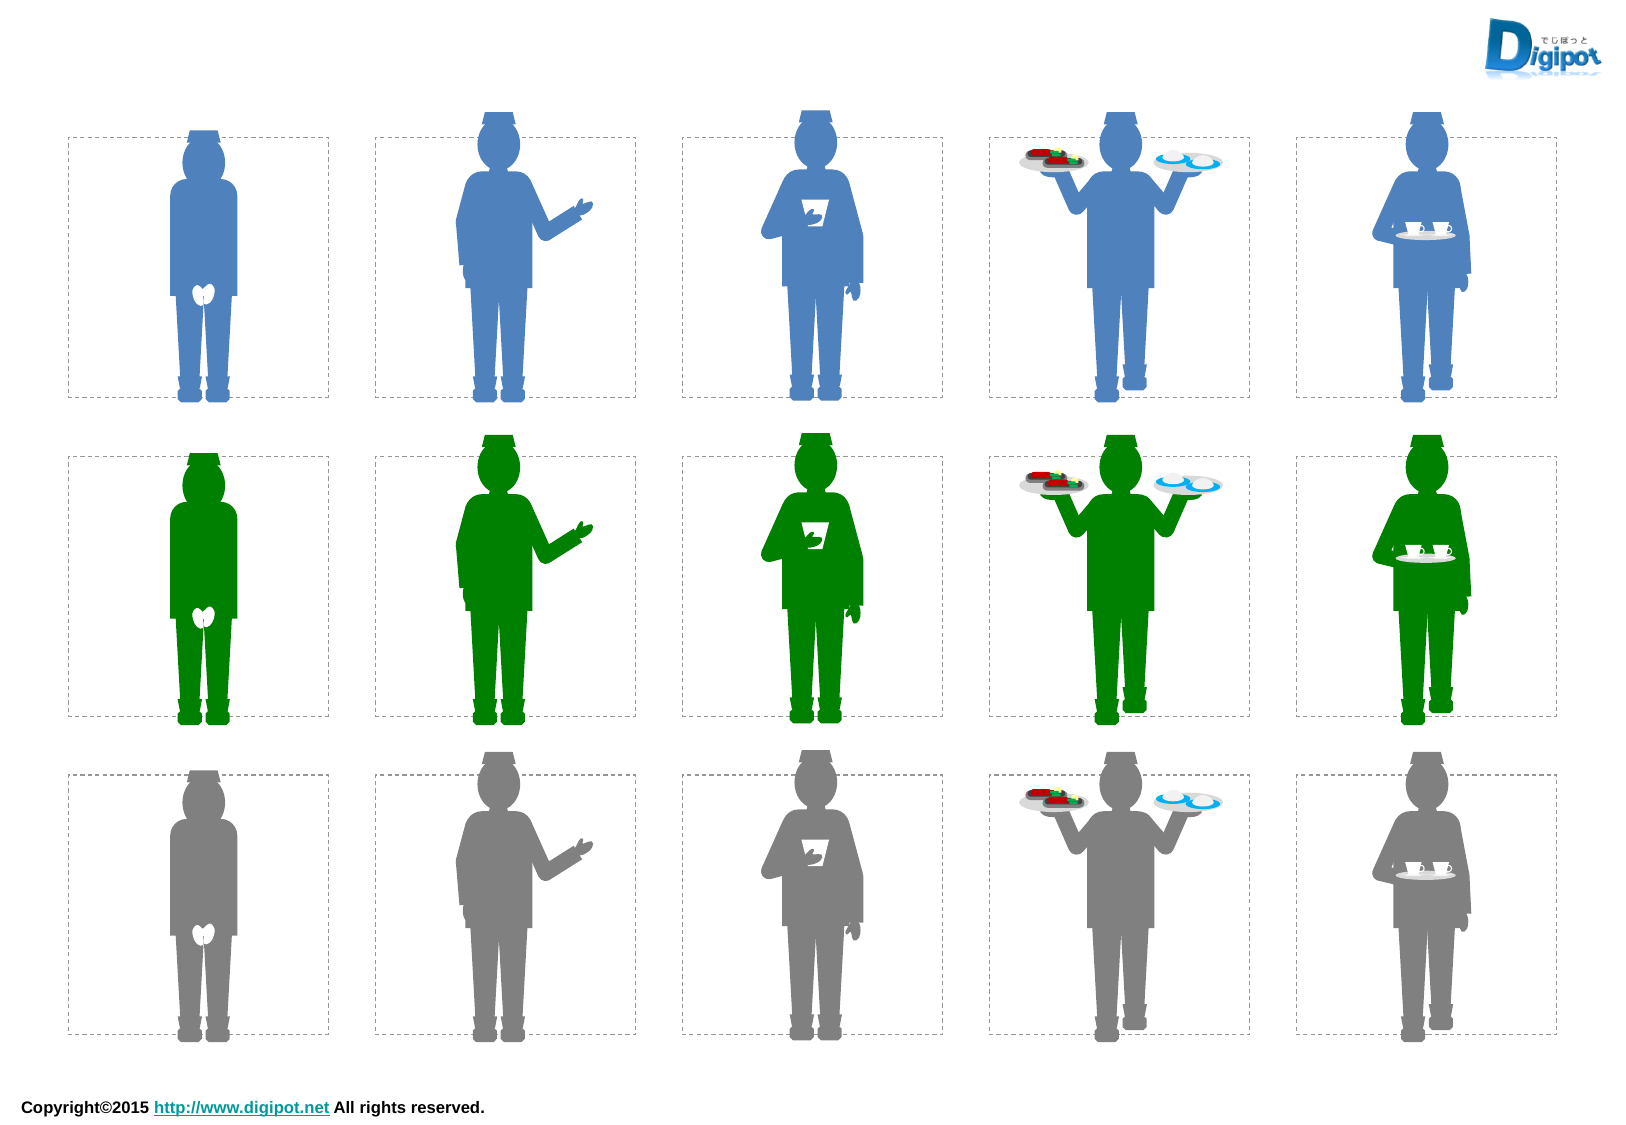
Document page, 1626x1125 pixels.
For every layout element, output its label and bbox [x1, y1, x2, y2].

text_box [1373, 751, 1474, 1043]
picture [1485, 18, 1602, 82]
text_box [1018, 751, 1224, 1043]
text_box [457, 111, 597, 403]
text_box [760, 432, 864, 724]
text_box [760, 749, 864, 1041]
text_box [1373, 111, 1474, 403]
text_box [760, 110, 864, 401]
text_box [1373, 434, 1474, 726]
text_box [169, 453, 238, 726]
text_box [457, 751, 597, 1043]
text_box [457, 434, 597, 726]
text_box [169, 130, 238, 403]
text_box [1018, 434, 1224, 726]
text_box [169, 770, 238, 1043]
text_box [1018, 111, 1224, 403]
